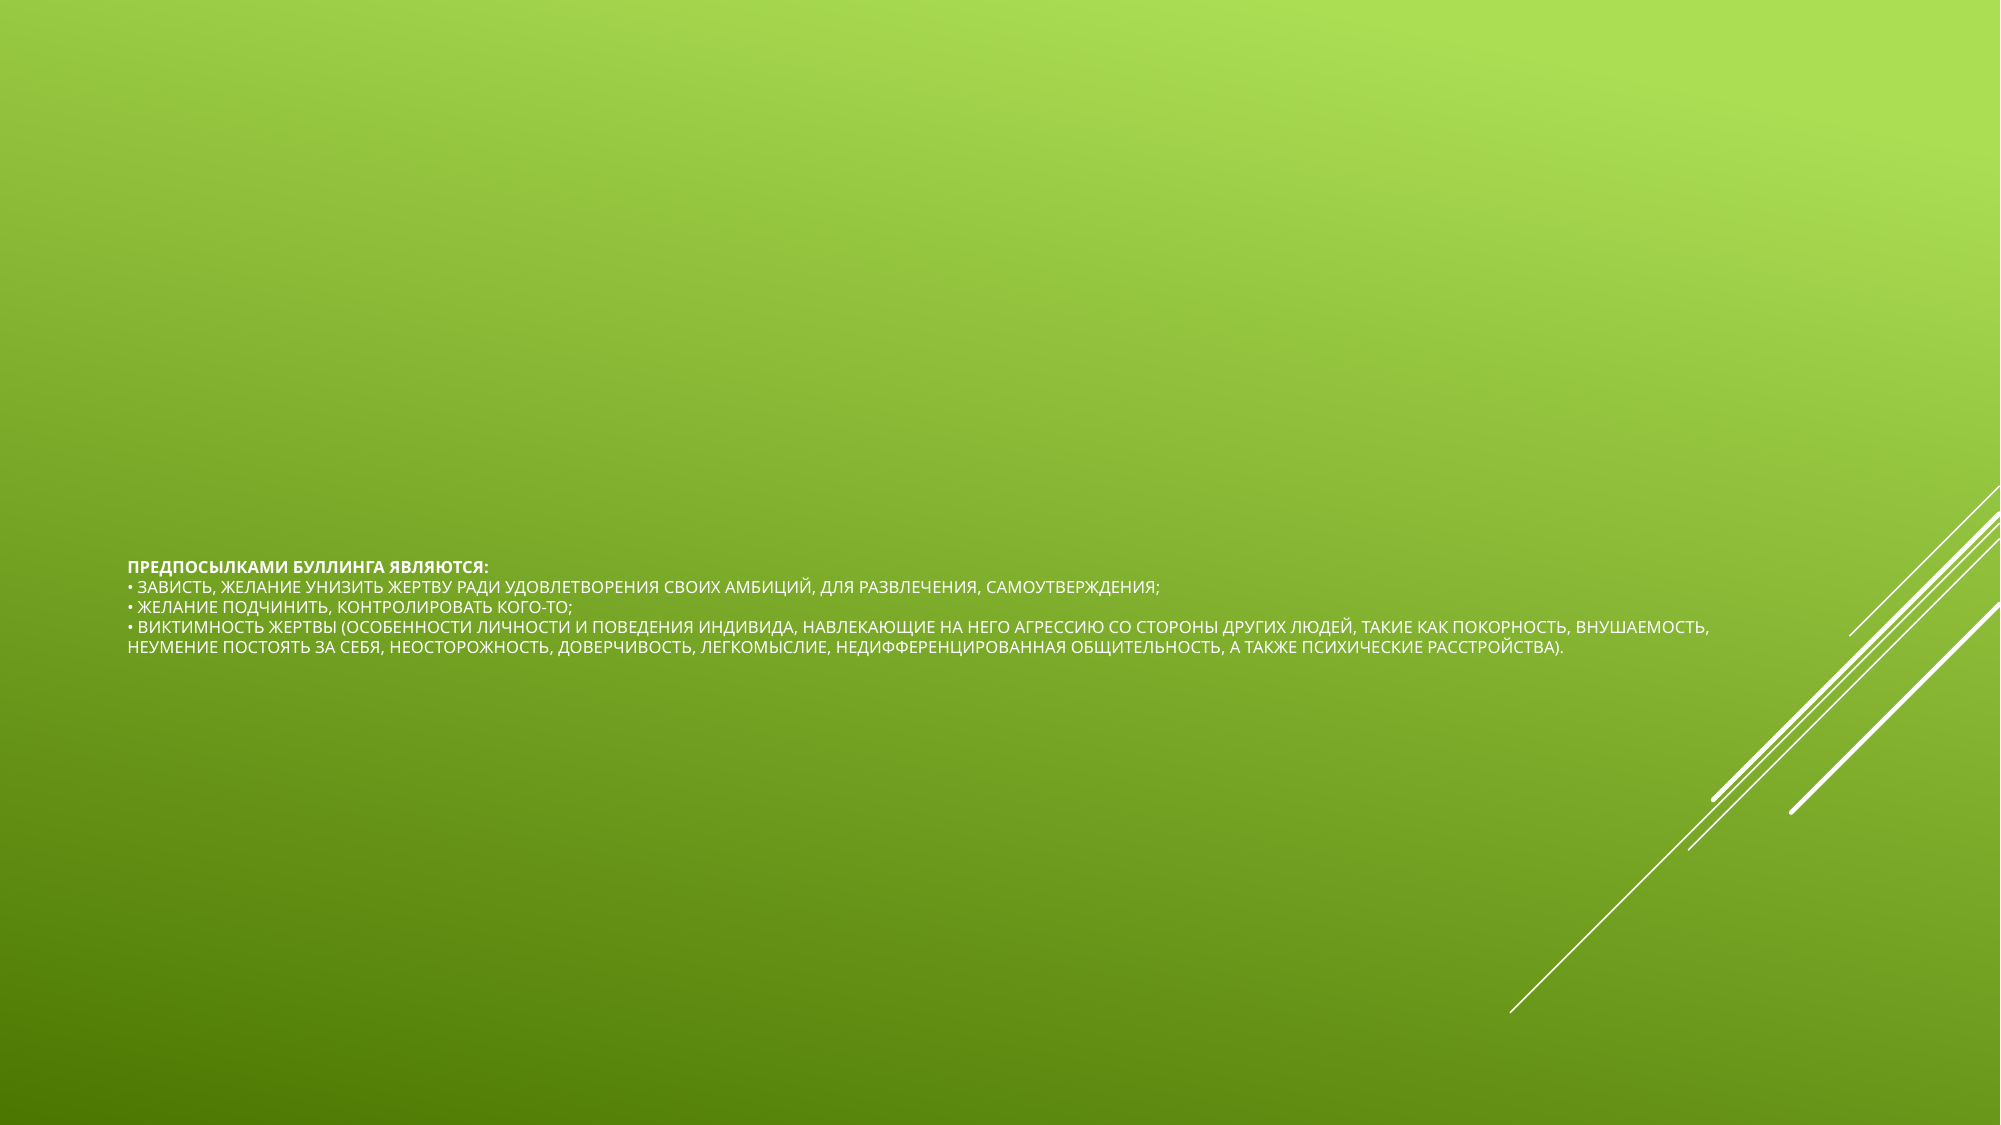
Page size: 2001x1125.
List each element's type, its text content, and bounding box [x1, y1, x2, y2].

title Предпосылками буллинга являются: • зависть, желание унизить жертву ради удовлетворения своих амбиций, для развлечения, самоутверждения; • желание подчинить, контролировать кого-то; • виктимность жертвы (особенности личности и поведения индивида, навлекающие на него агрессию со стороны других людей, такие как покорность, внушаемость, неумение постоять за себя, неосторожность, доверчивость, легкомыслие, недифференцированная общительность, а также психические расстройства). [112, 540, 1763, 693]
